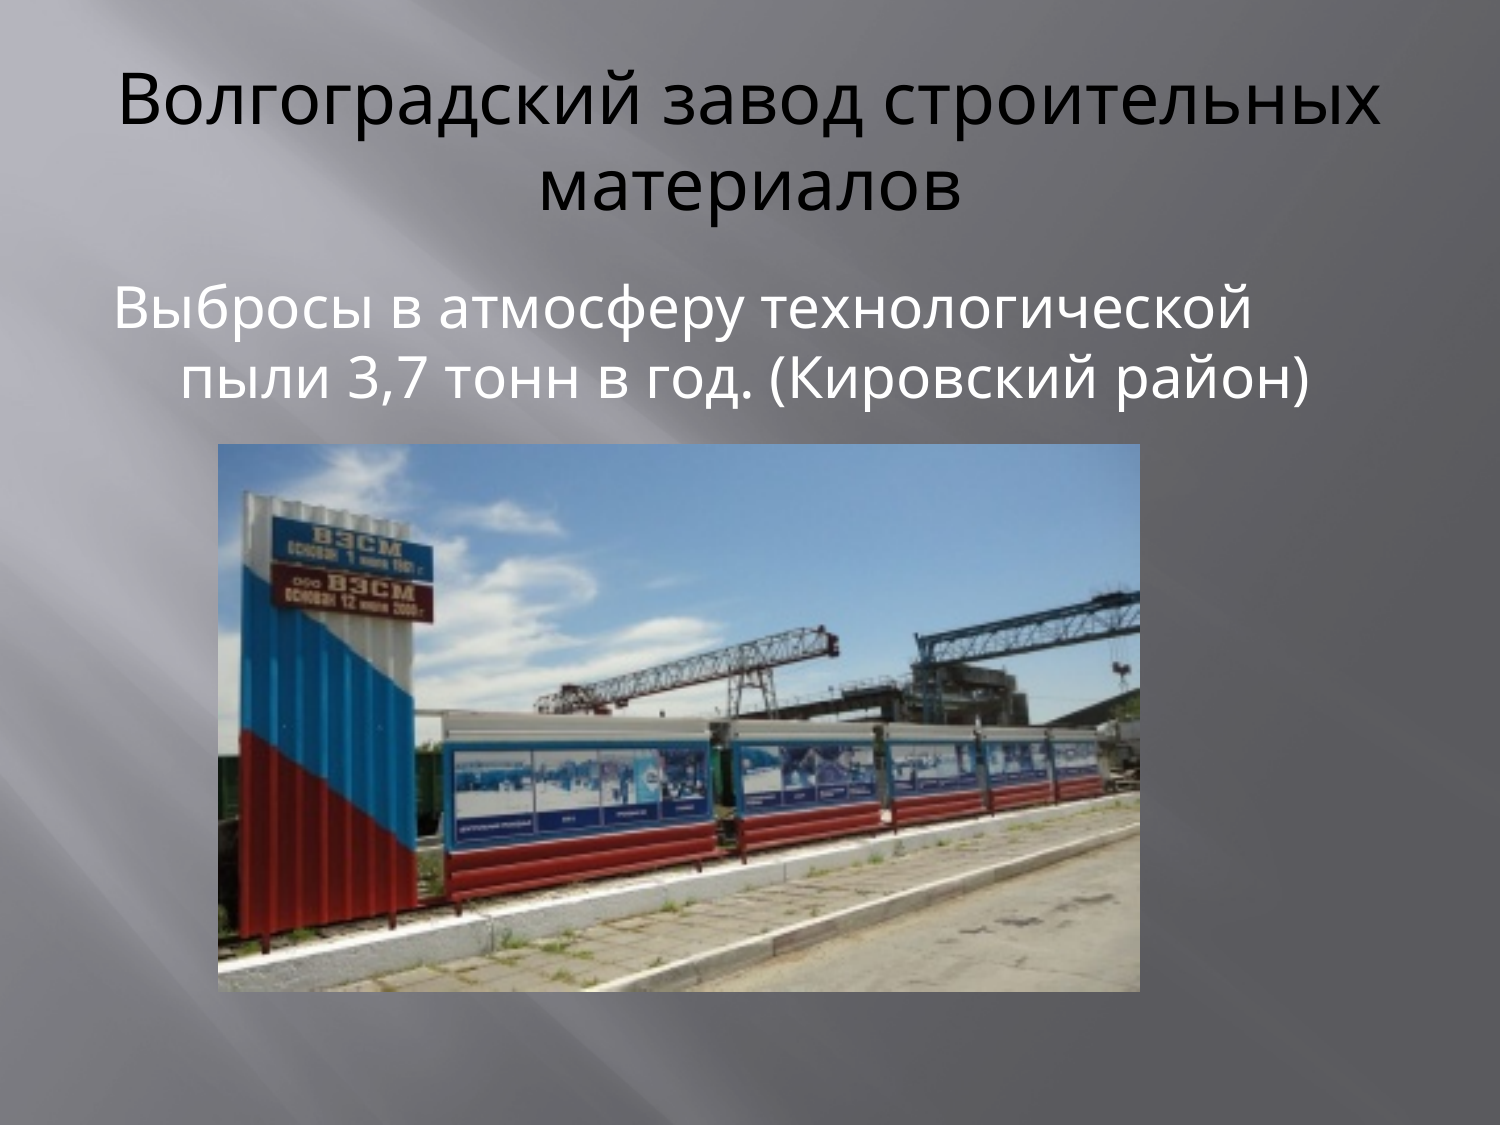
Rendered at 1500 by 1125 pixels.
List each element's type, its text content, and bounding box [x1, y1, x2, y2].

picture [218, 444, 1140, 993]
list Выбросы в атмосферу технологической пыли 3,7 тонн в год. (Кировский район) [75, 262, 1425, 433]
title Волгоградский завод строительных материалов [75, 45, 1425, 233]
